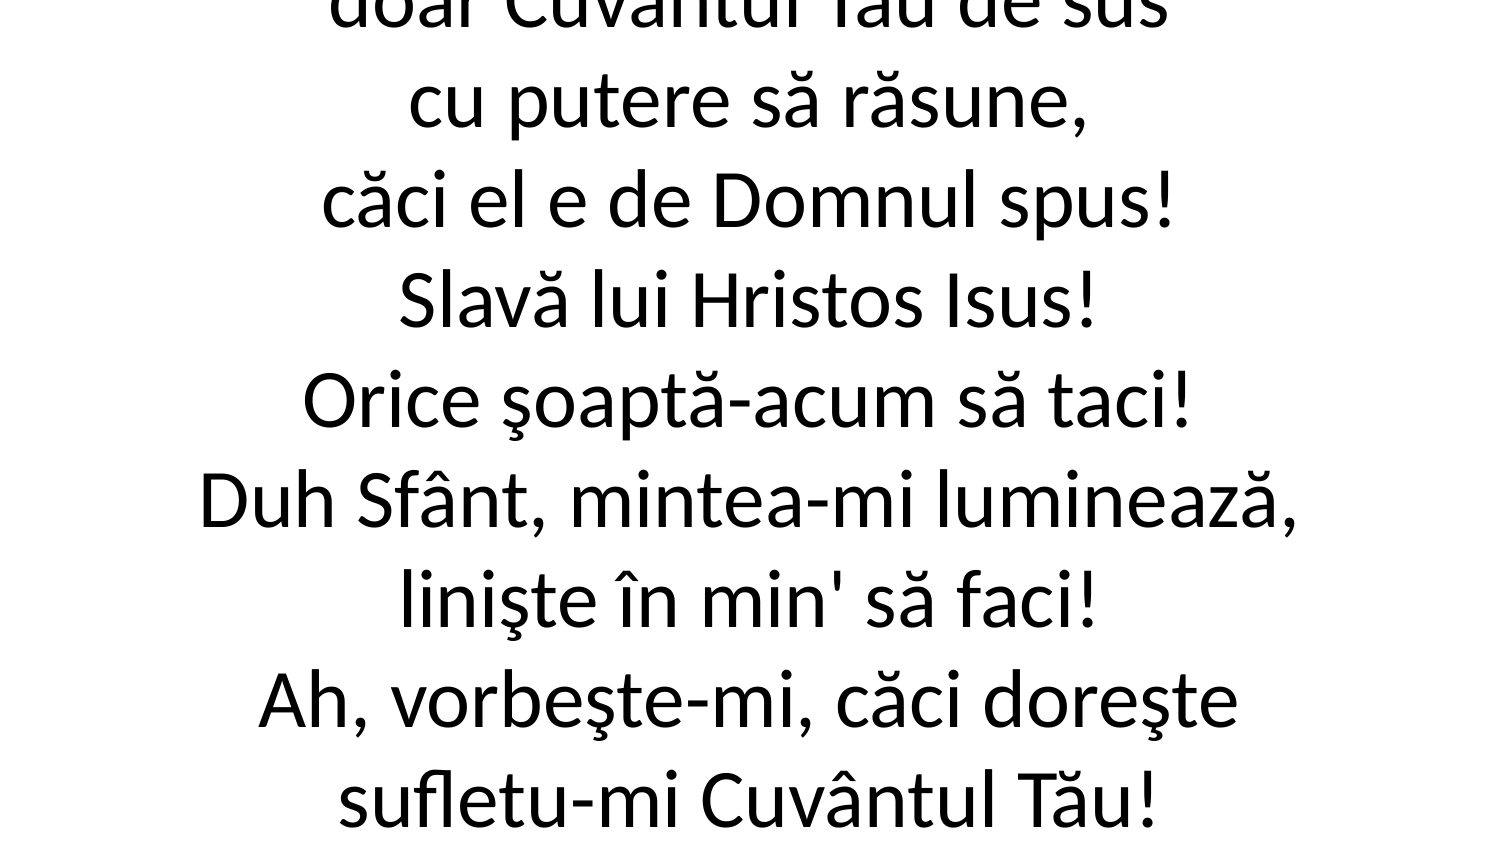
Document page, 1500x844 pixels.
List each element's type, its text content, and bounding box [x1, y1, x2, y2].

text_box 2. Tot ce-i rău acum să piară, doar Cuvântul Tău de sus cu putere să răsune, căci el e de Domnul spus! Slavă lui Hristos Isus! Orice şoaptă-acum să taci! Duh Sfânt, mintea-mi luminează, linişte în min' să faci! Ah, vorbeşte-mi, căci doreşte sufletu-mi Cuvântul Tău! Tu-mi vorbeşte şi mă creşte, Doamne, Dumnezeul meu! [183, 0, 1317, 844]
